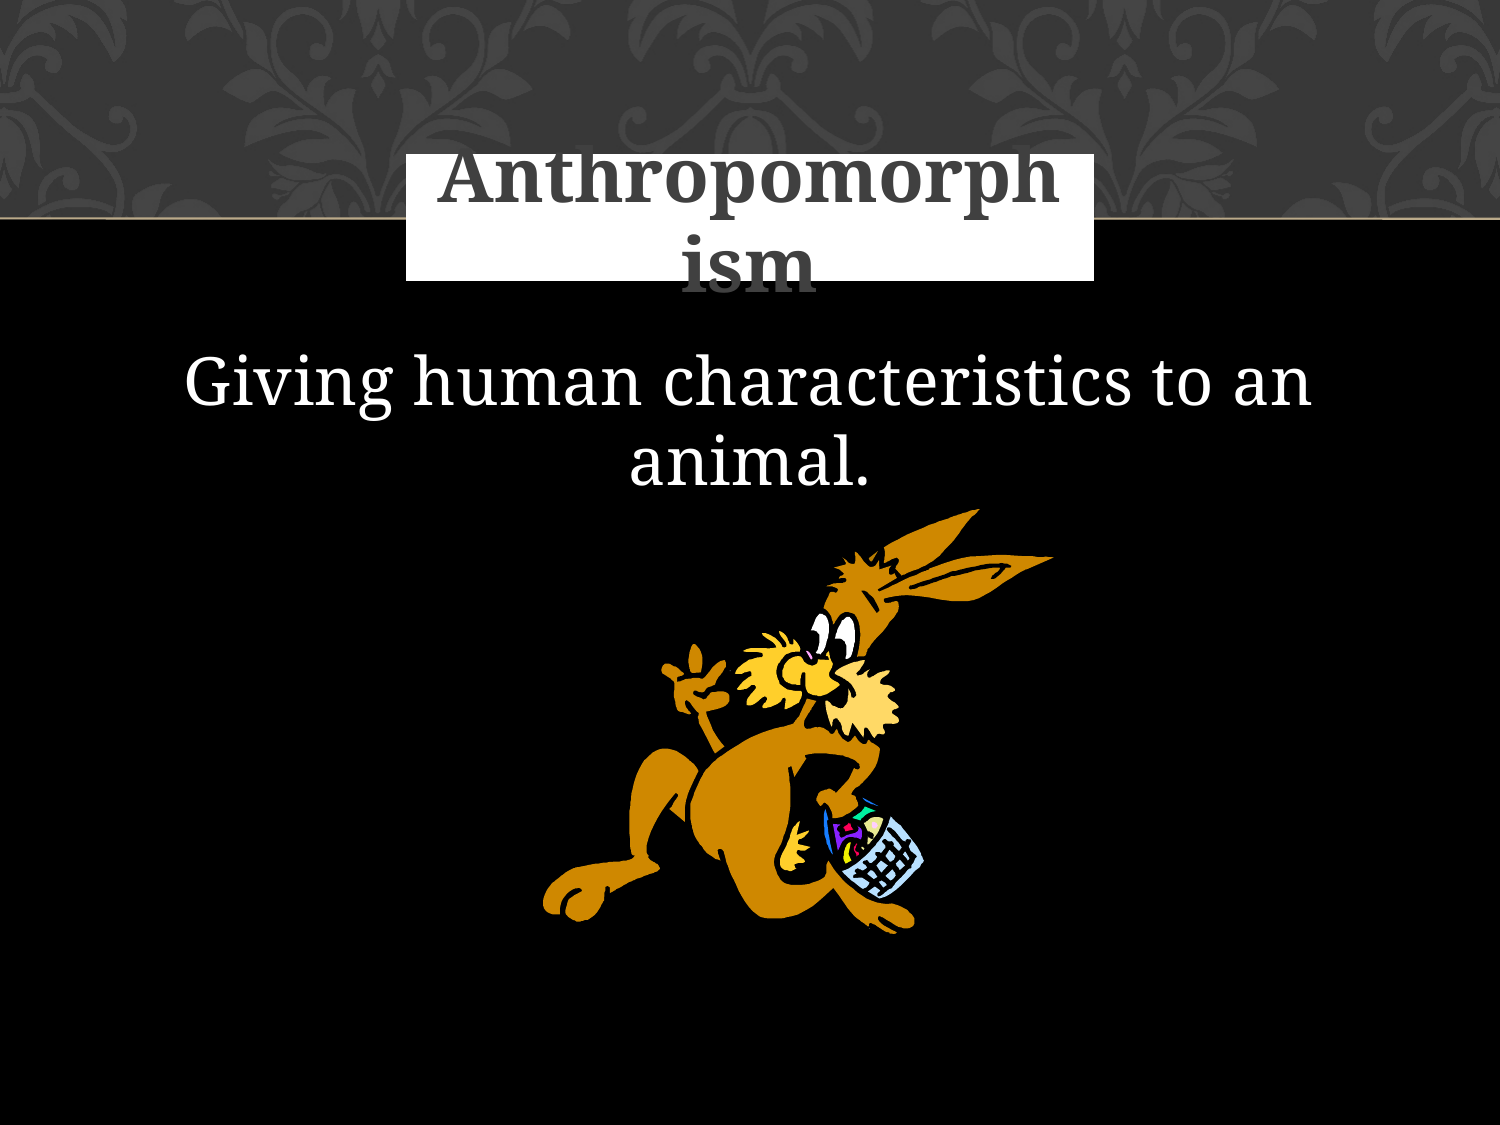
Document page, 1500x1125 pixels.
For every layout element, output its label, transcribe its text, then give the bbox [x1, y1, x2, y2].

title Anthropomorphism [406, 154, 1094, 281]
picture [537, 499, 1086, 940]
list Giving human characteristics to an animal. [75, 331, 1425, 1007]
